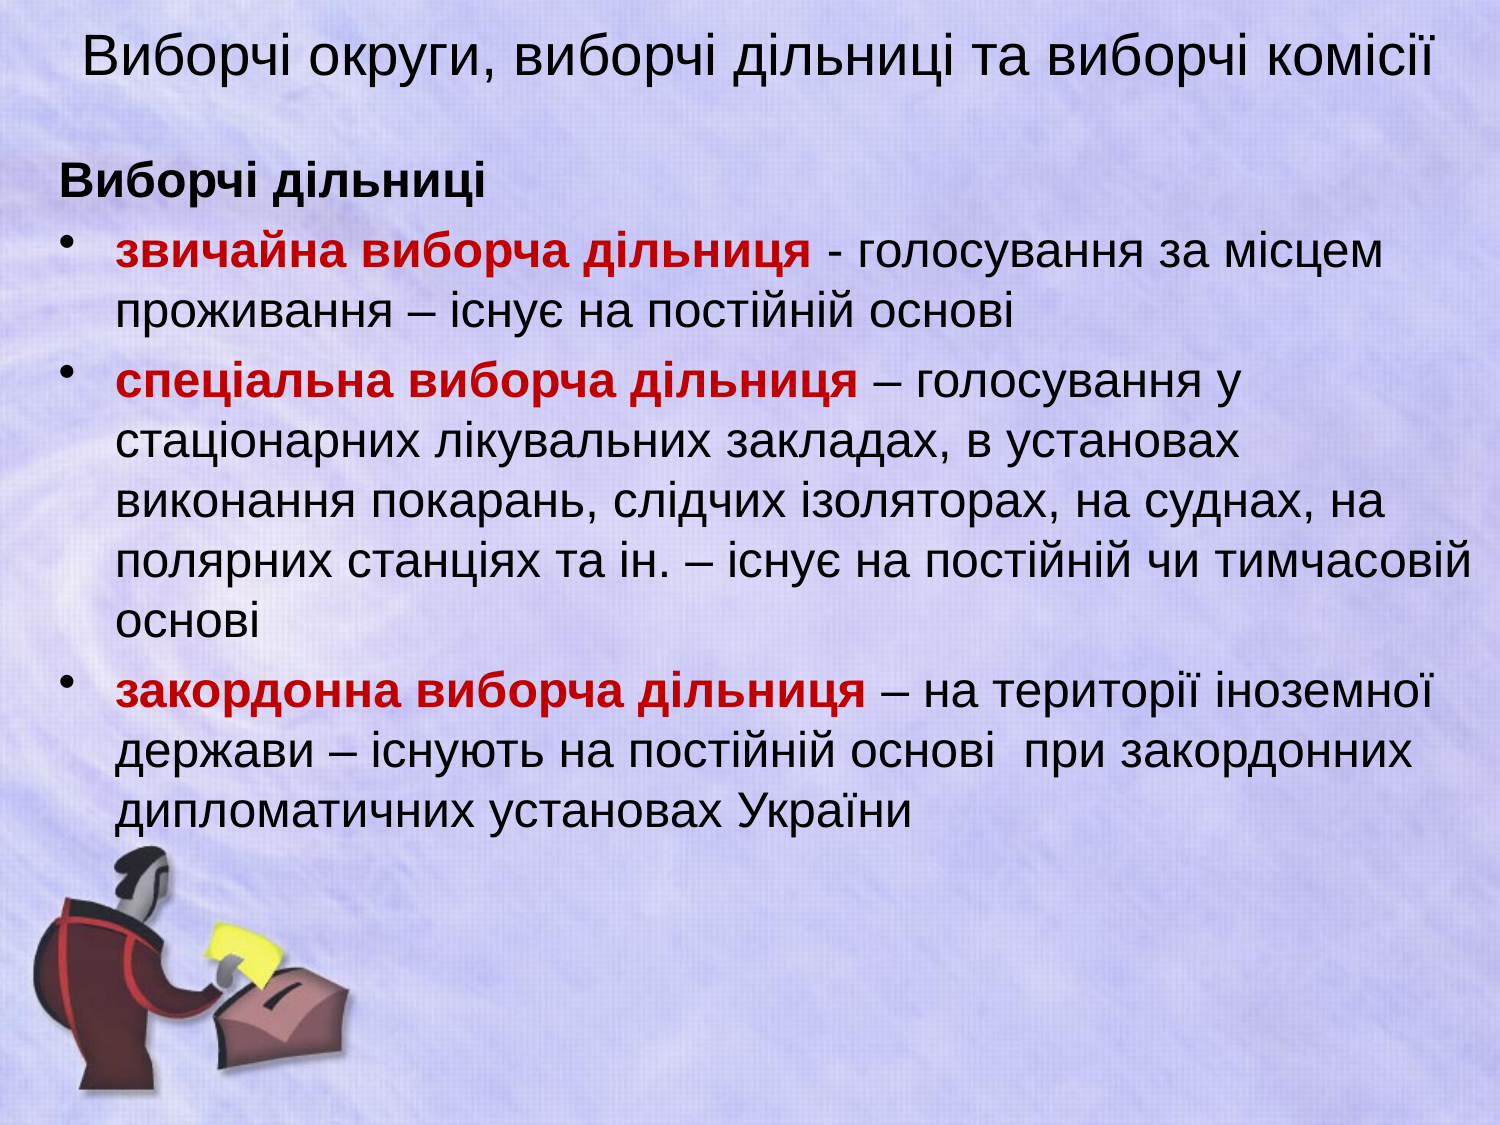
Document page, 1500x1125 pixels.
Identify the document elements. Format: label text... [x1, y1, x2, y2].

picture [0, 0, 1500, 1125]
list Виборчі дільниці звичайна виборча дільниця - голосування за місцем проживання – існує на постійній основі спеціальна виборча дільниця – голосування у стаціонарних лікувальних закладах, в установах виконання покарань, слідчих ізоляторах, на суднах, на полярних станціях та ін. – існує на постійній чи тимчасовій основі закордонна виборча дільниця – на території іноземної держави – існують на постійній основі при закордонних дипломатичних установах України [43, 139, 1500, 942]
title Виборчі округи, виборчі дільниці та виборчі комісії [38, 44, 1480, 165]
